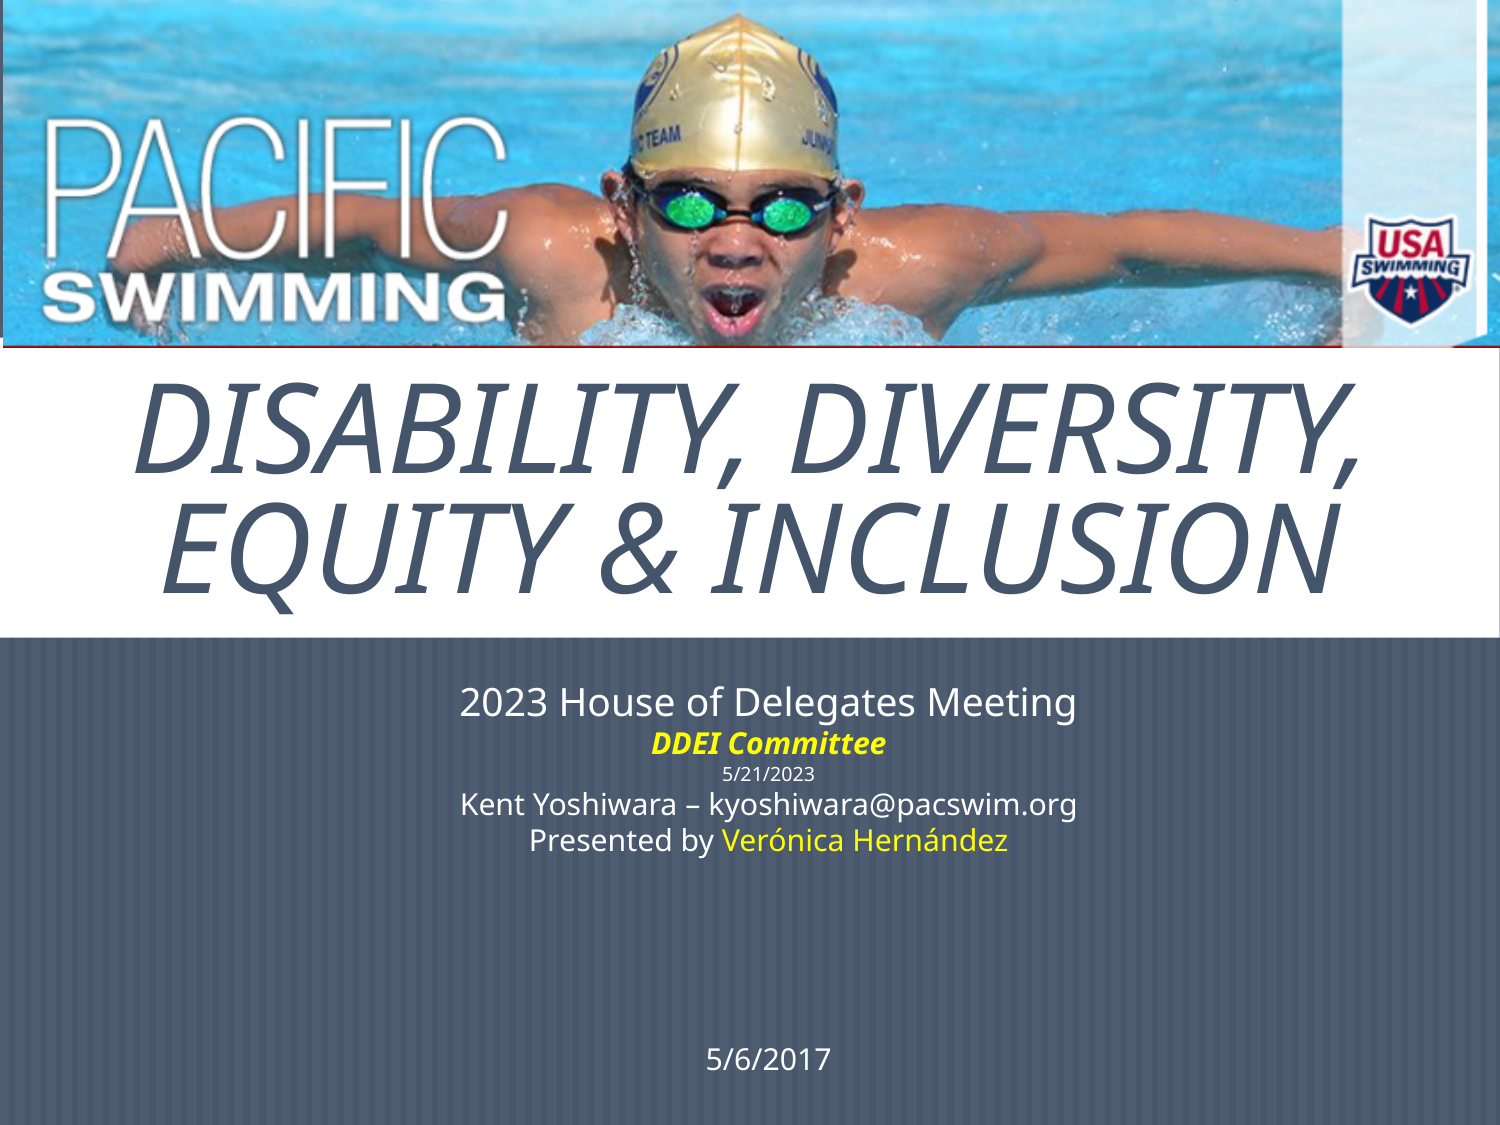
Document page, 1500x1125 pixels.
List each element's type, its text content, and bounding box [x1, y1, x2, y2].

title Disability, Diversity, Equity & Inclusion [45, 357, 1457, 641]
picture [2, 0, 1500, 348]
subtitle 2023 House of Delegates Meeting DDEI Committee 5/21/2023 Kent Yoshiwara – kyoshiwara@pacswim.org Presented by Verónica Hernández 5/6/2017 [99, 675, 1438, 1100]
